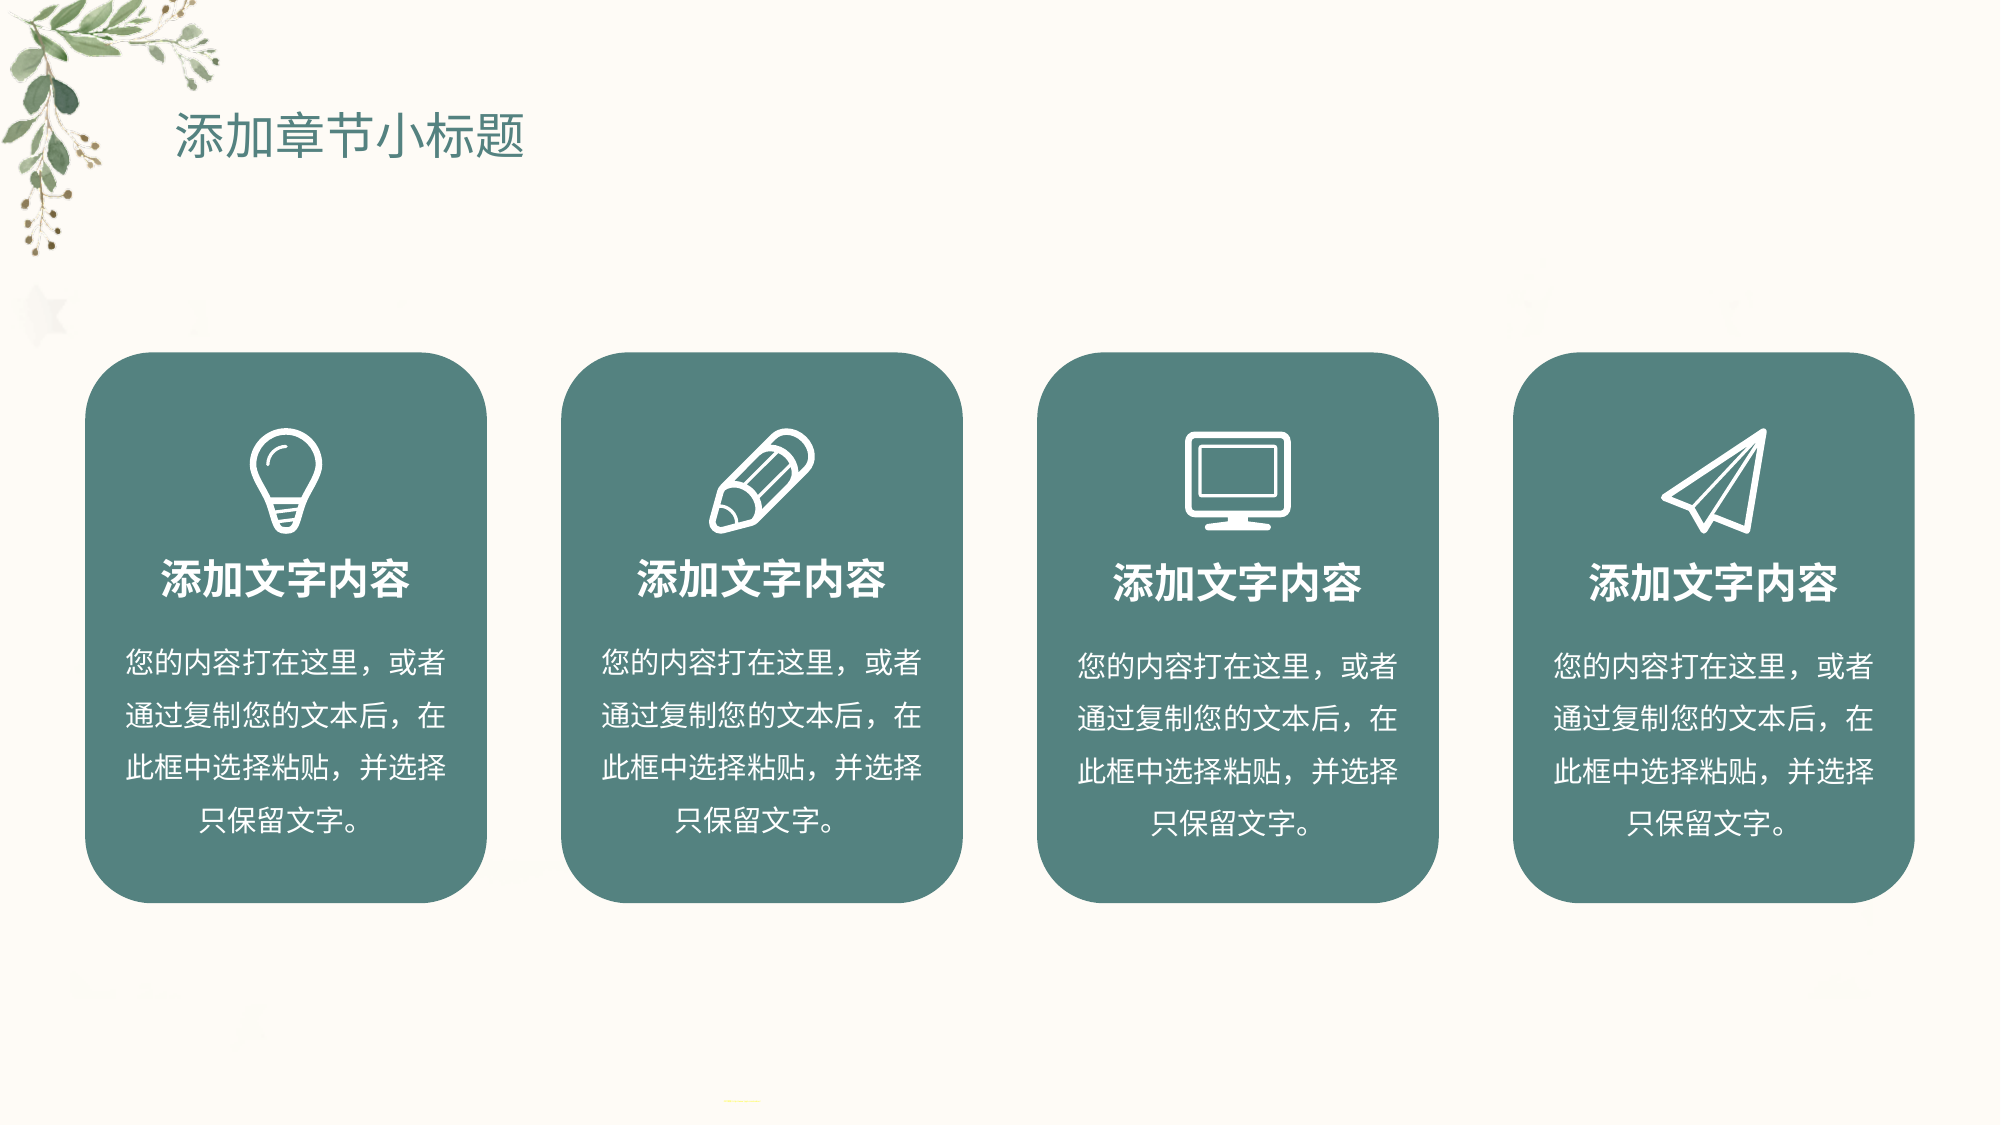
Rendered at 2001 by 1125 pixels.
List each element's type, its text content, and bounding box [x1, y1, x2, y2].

text_box 添加章节小标题 [257, 96, 592, 172]
text_box [1660, 428, 1767, 534]
text_box 您的内容打在这里，或者通过复制您的文本后，在此框中选择粘贴，并选择只保留文字。 [1527, 623, 1901, 849]
text_box 添加文字内容 [145, 545, 427, 611]
text_box 您的内容打在这里，或者通过复制您的文本后，在此框中选择粘贴，并选择只保留文字。 [575, 619, 949, 845]
text_box [709, 428, 815, 534]
text_box [559, 350, 965, 906]
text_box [249, 427, 323, 535]
text_box 添加文字内容 [621, 545, 903, 611]
text_box 您的内容打在这里，或者通过复制您的文本后，在此框中选择粘贴，并选择只保留文字。 [99, 619, 473, 845]
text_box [1184, 431, 1291, 531]
text_box 添加文字内容 [1573, 549, 1854, 615]
text_box [1510, 350, 1917, 906]
text_box [83, 350, 489, 906]
text_box [1035, 350, 1441, 906]
text_box 添加文字内容 [1097, 549, 1378, 615]
picture [0, 0, 2001, 1125]
text_box 您的内容打在这里，或者通过复制您的文本后，在此框中选择粘贴，并选择只保留文字。 [1051, 623, 1425, 849]
text_box PPT模板 http://www.1ppt.com/moban/ [709, 1090, 1005, 1110]
